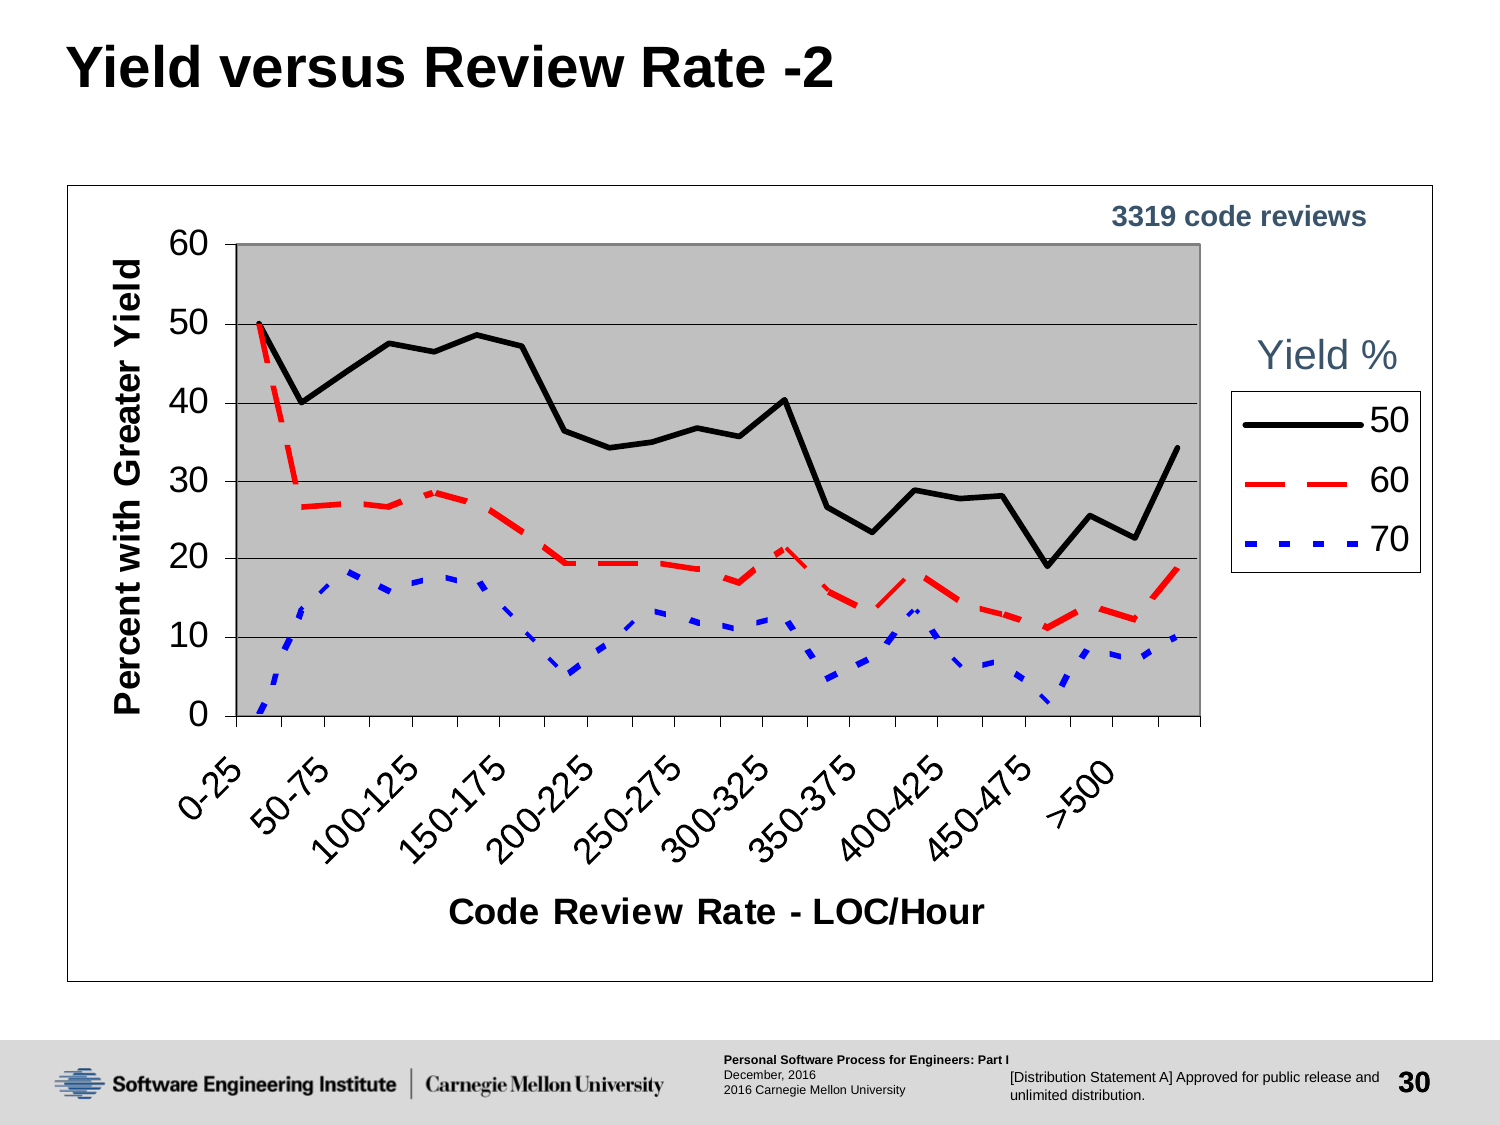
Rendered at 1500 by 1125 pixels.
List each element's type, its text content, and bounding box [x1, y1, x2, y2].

title Yield versus Review Rate -2 [65, 37, 1313, 148]
picture [46, 1061, 673, 1104]
picture [52, 170, 1449, 996]
